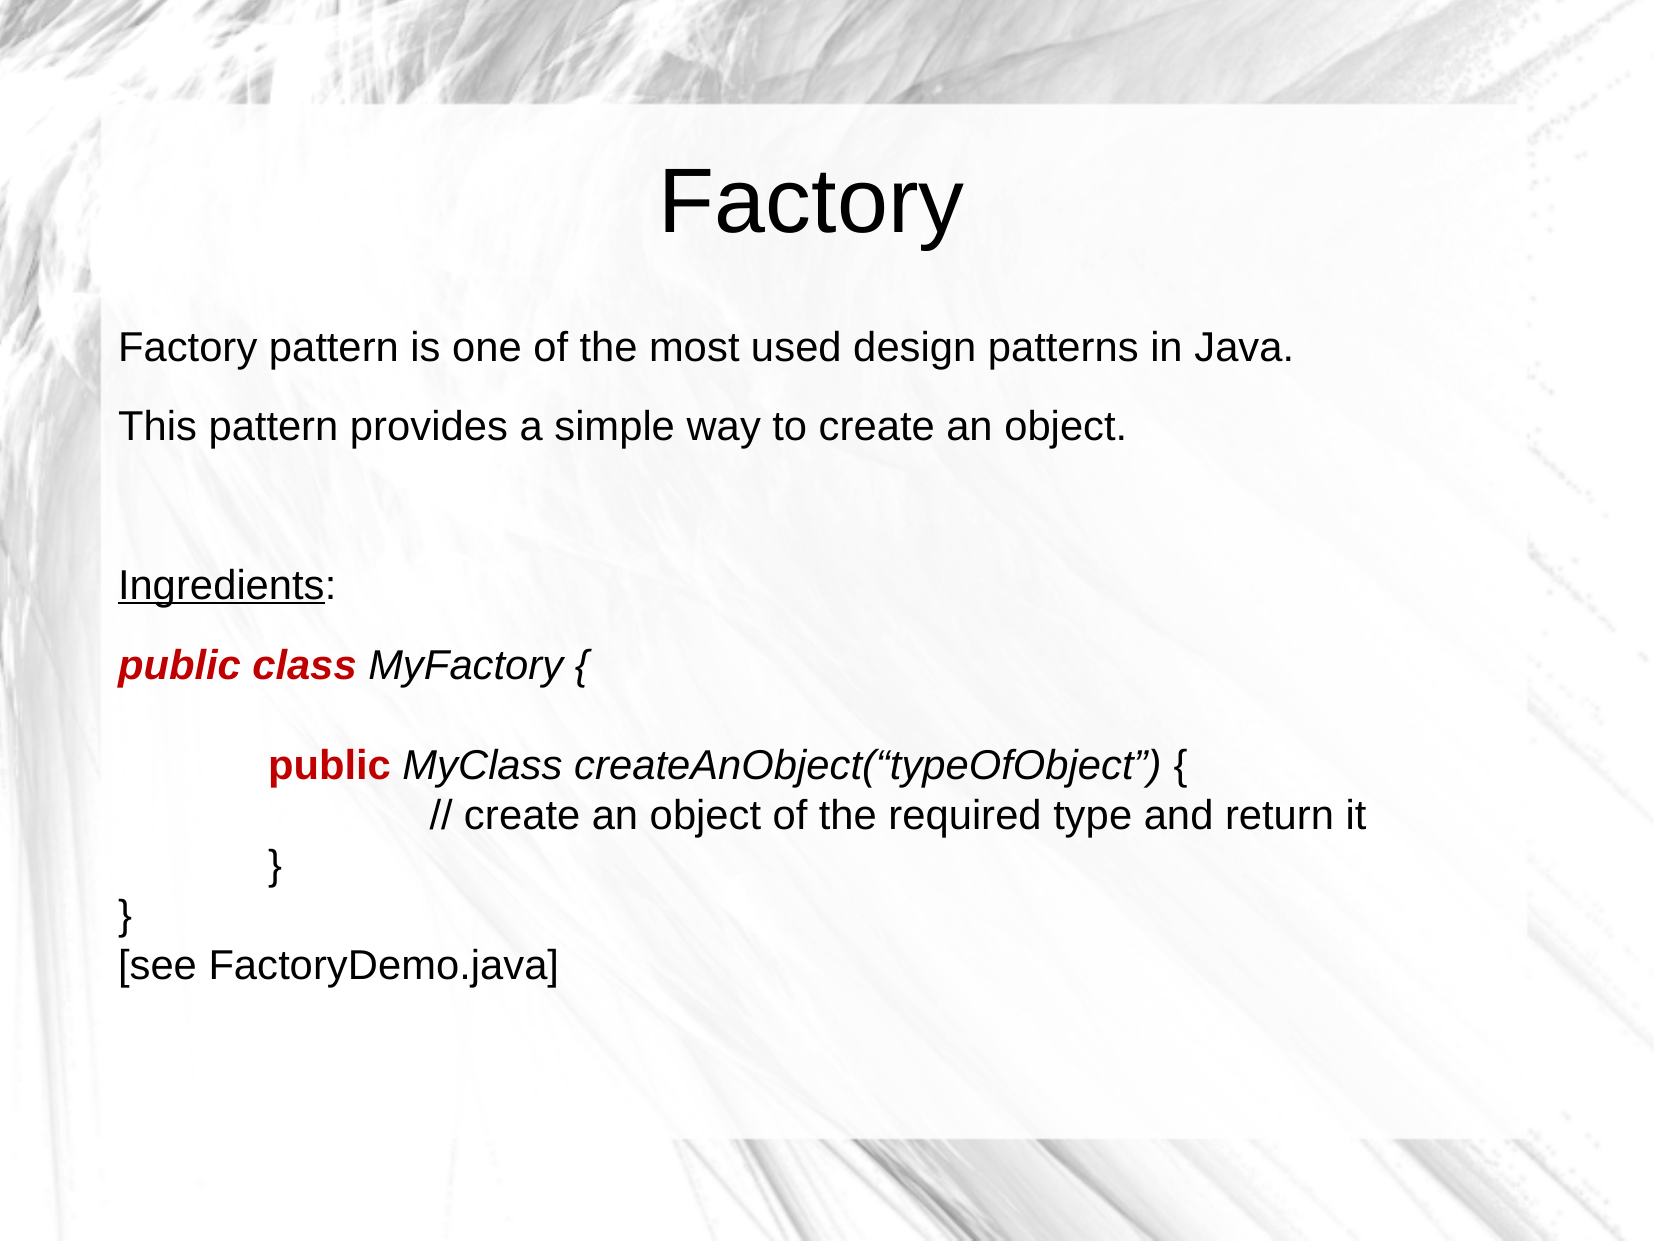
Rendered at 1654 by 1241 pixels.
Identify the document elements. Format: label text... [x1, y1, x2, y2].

title Factory [118, 112, 1506, 281]
picture [0, 0, 1654, 1241]
list Factory pattern is one of the most used design patterns in Java. This pattern provides a simple way to create an object. Ingredients: public class MyFactory { public MyClass createAnObject(“typeOfObject”) { // create an object of the required type and return it } } [see FactoryDemo.java] [118, 319, 1571, 1102]
